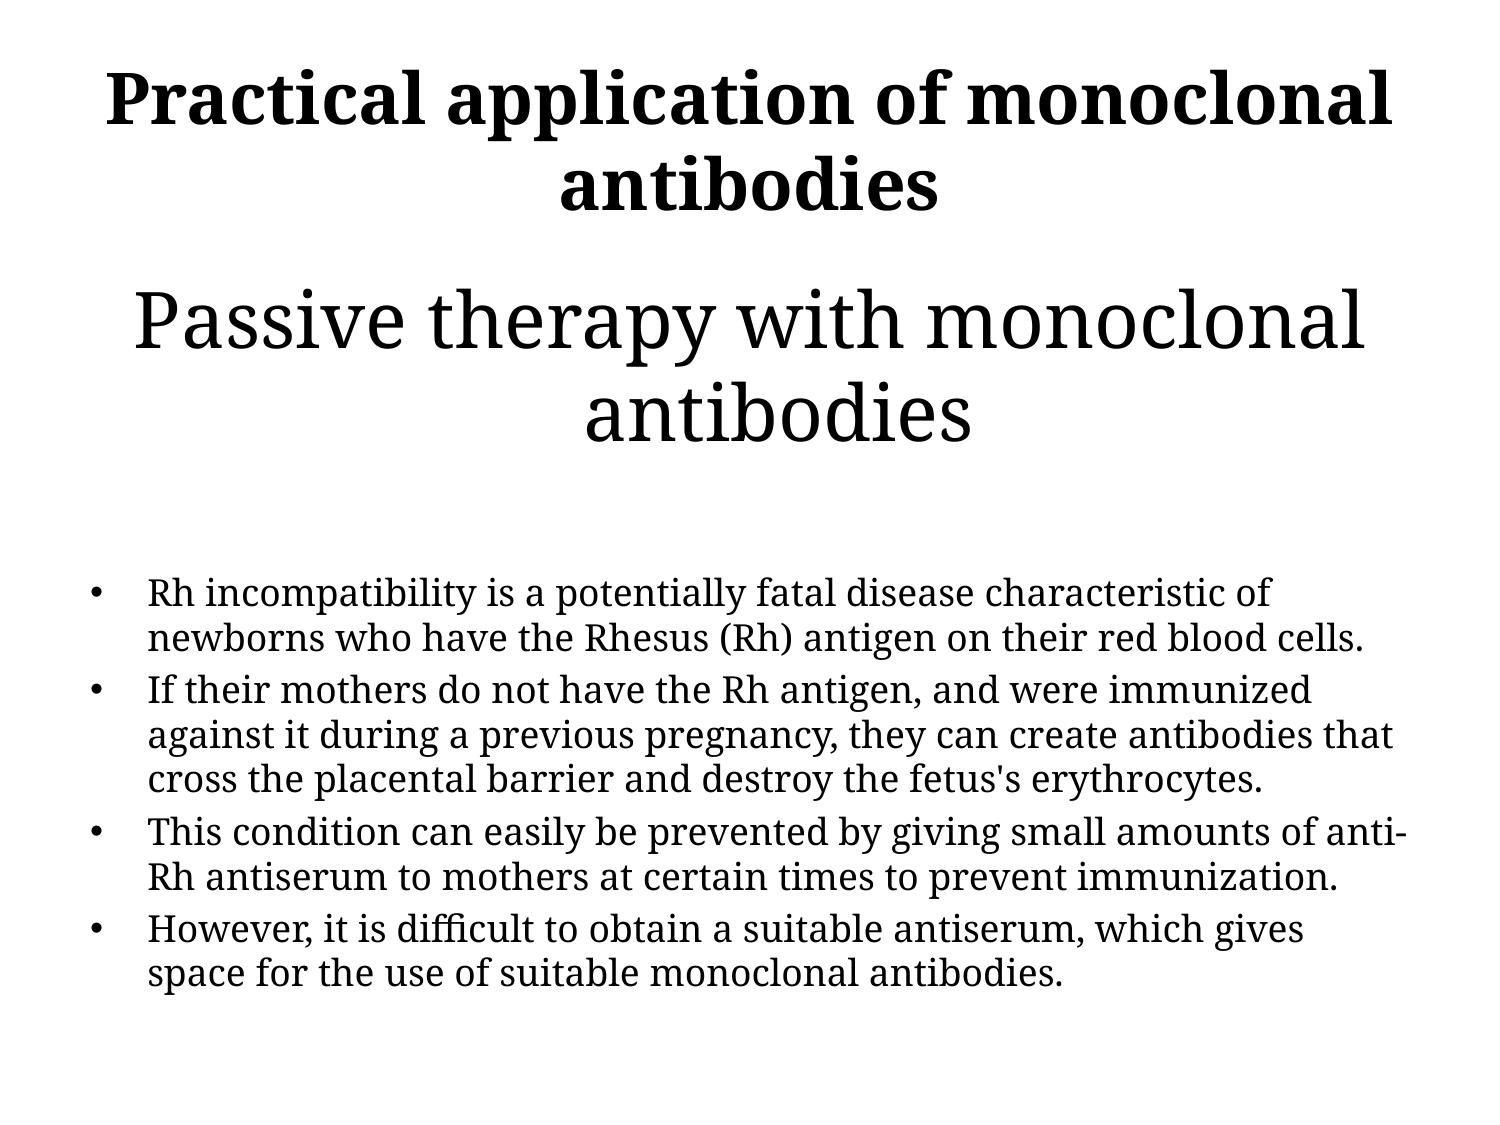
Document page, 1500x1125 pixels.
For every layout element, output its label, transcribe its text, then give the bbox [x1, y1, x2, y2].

title Practical application of monoclonal antibodies [75, 45, 1425, 233]
list Passive therapy with monoclonal antibodies Rh incompatibility is a potentially fatal disease characteristic of newborns who have the Rhesus (Rh) antigen on their red blood cells. If their mothers do not have the Rh antigen, and were immunized against it during a previous pregnancy, they can create antibodies that cross the placental barrier and destroy the fetus's erythrocytes. This condition can easily be prevented by giving small amounts of anti-Rh antiserum to mothers at certain times to prevent immunization. However, it is difficult to obtain a suitable antiserum, which gives space for the use of suitable monoclonal antibodies. [75, 262, 1425, 1005]
